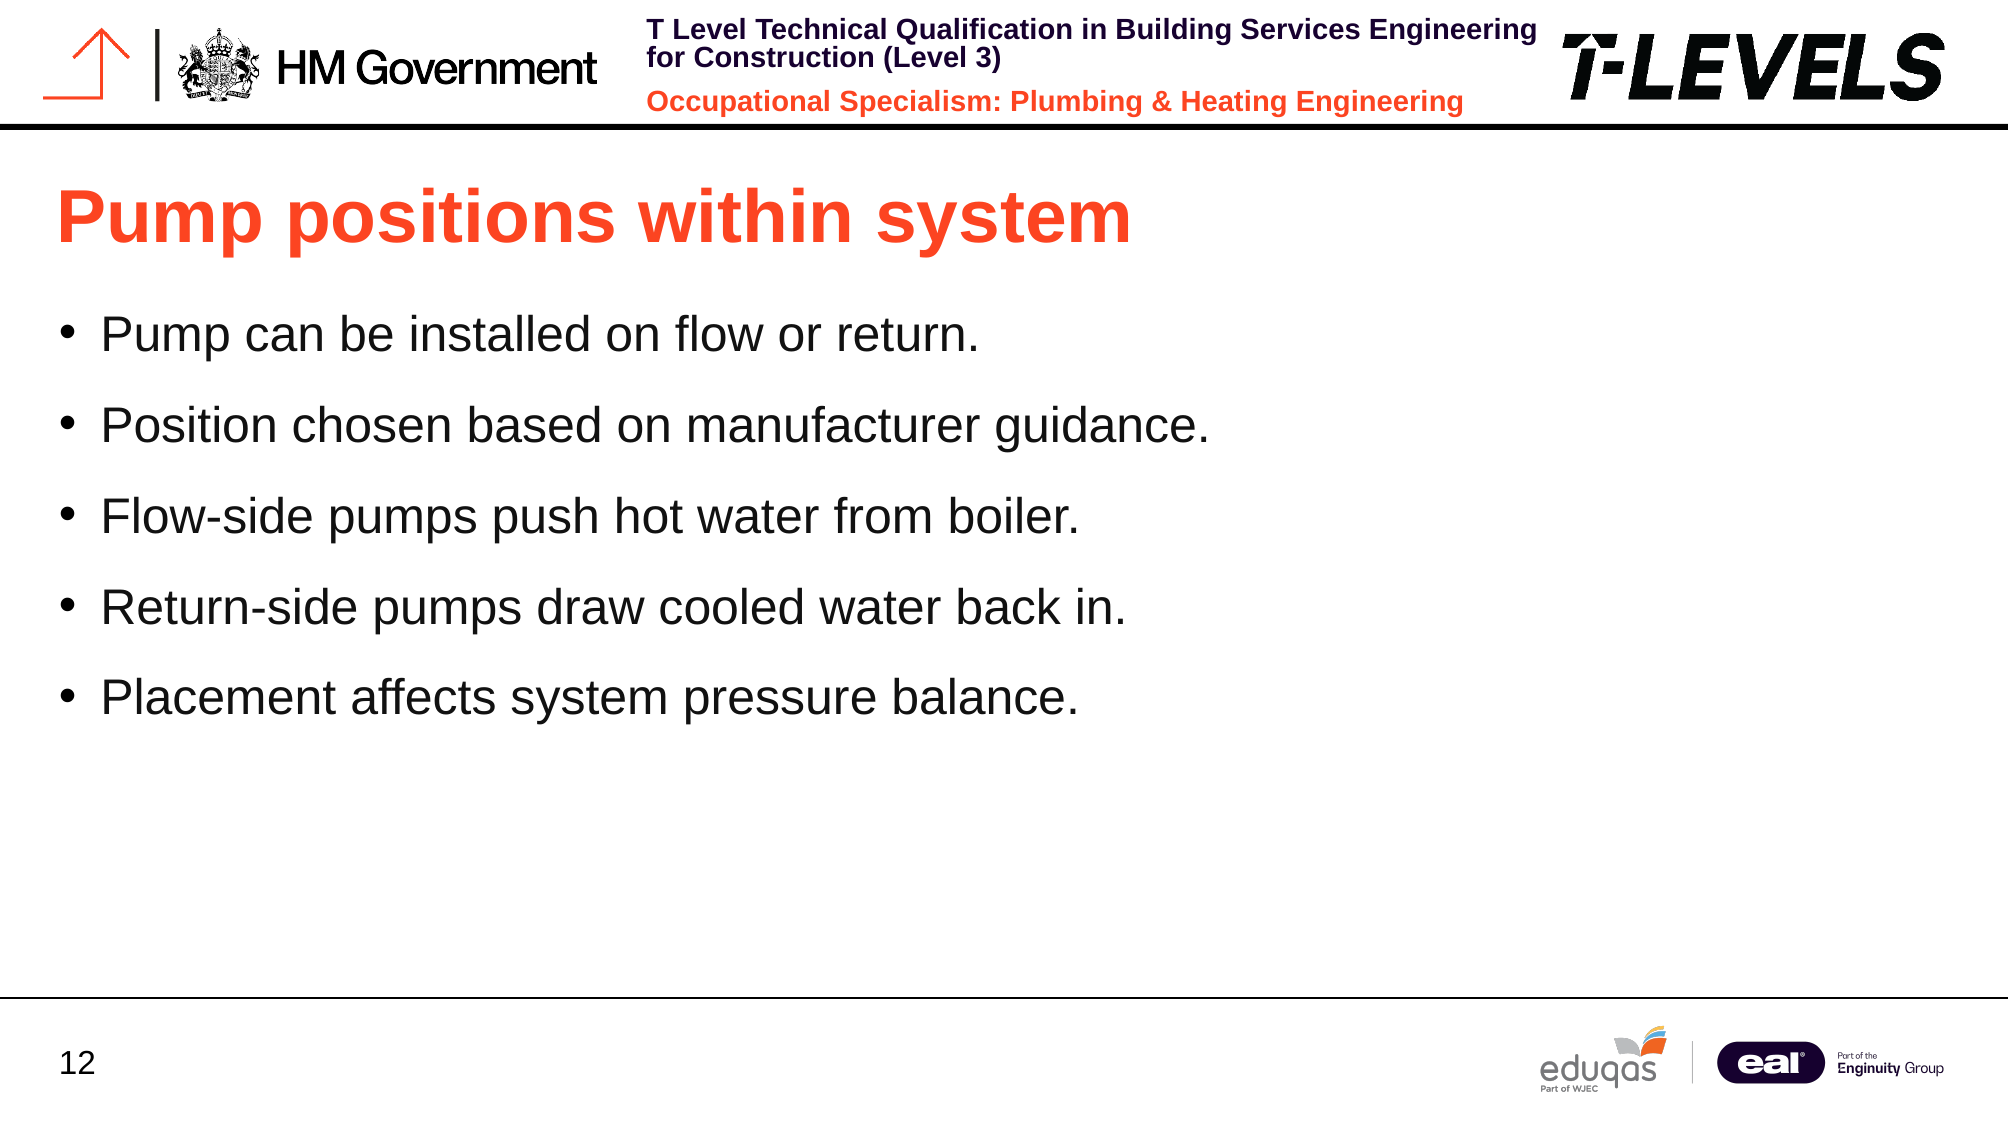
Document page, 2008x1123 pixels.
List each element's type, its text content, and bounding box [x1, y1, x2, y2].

list Pump can be installed on flow or return. Position chosen based on manufacturer guidance. Flow-side pumps push hot water from boiler. Return-side pumps draw cooled water back in. Placement affects system pressure balance. [59, 295, 1266, 931]
picture [1535, 1021, 1949, 1097]
picture [155, 28, 597, 102]
picture [38, 27, 136, 100]
title Pump positions within system [41, 111, 1949, 314]
picture [1543, 25, 1964, 108]
